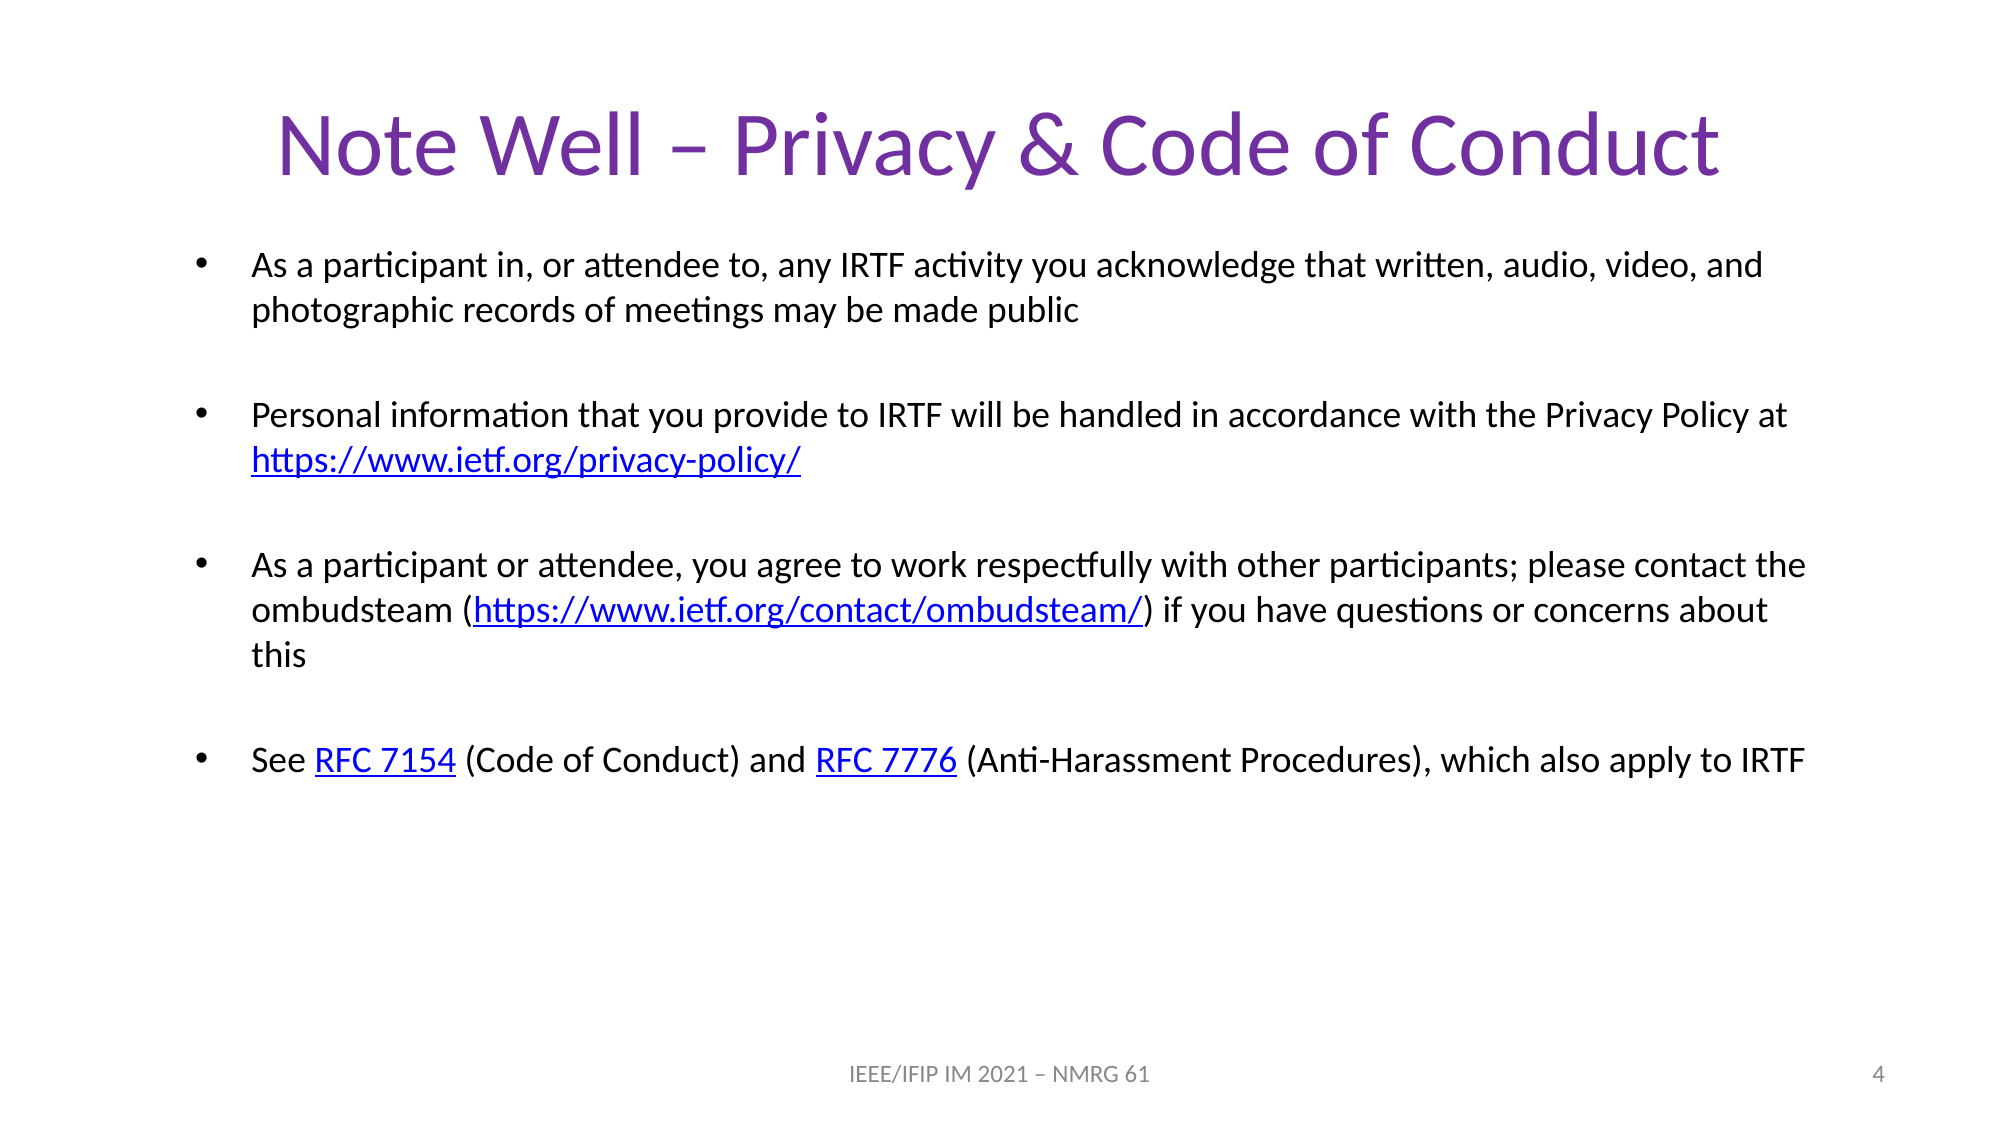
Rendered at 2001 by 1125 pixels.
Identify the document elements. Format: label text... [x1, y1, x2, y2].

slide_number 4 [1433, 1042, 1900, 1103]
footer IEEE/IFIP IM 2021 – NMRG 61 [683, 1042, 1317, 1103]
title Note Well – Privacy & Code of Conduct [99, 45, 1900, 233]
list As a participant in, or attendee to, any IRTF activity you acknowledge that written, audio, video, and photographic records of meetings may be made public Personal information that you provide to IRTF will be handled in accordance with the Privacy Policy at https://www.ietf.org/privacy-policy/ As a participant or attendee, you agree to work respectfully with other participants; please contact the ombudsteam (https://www.ietf.org/contact/ombudsteam/) if you have questions or concerns about this See RFC 7154 (Code of Conduct) and RFC 7776 (Anti-Harassment Procedures), which also apply to IRTF [161, 232, 1839, 895]
